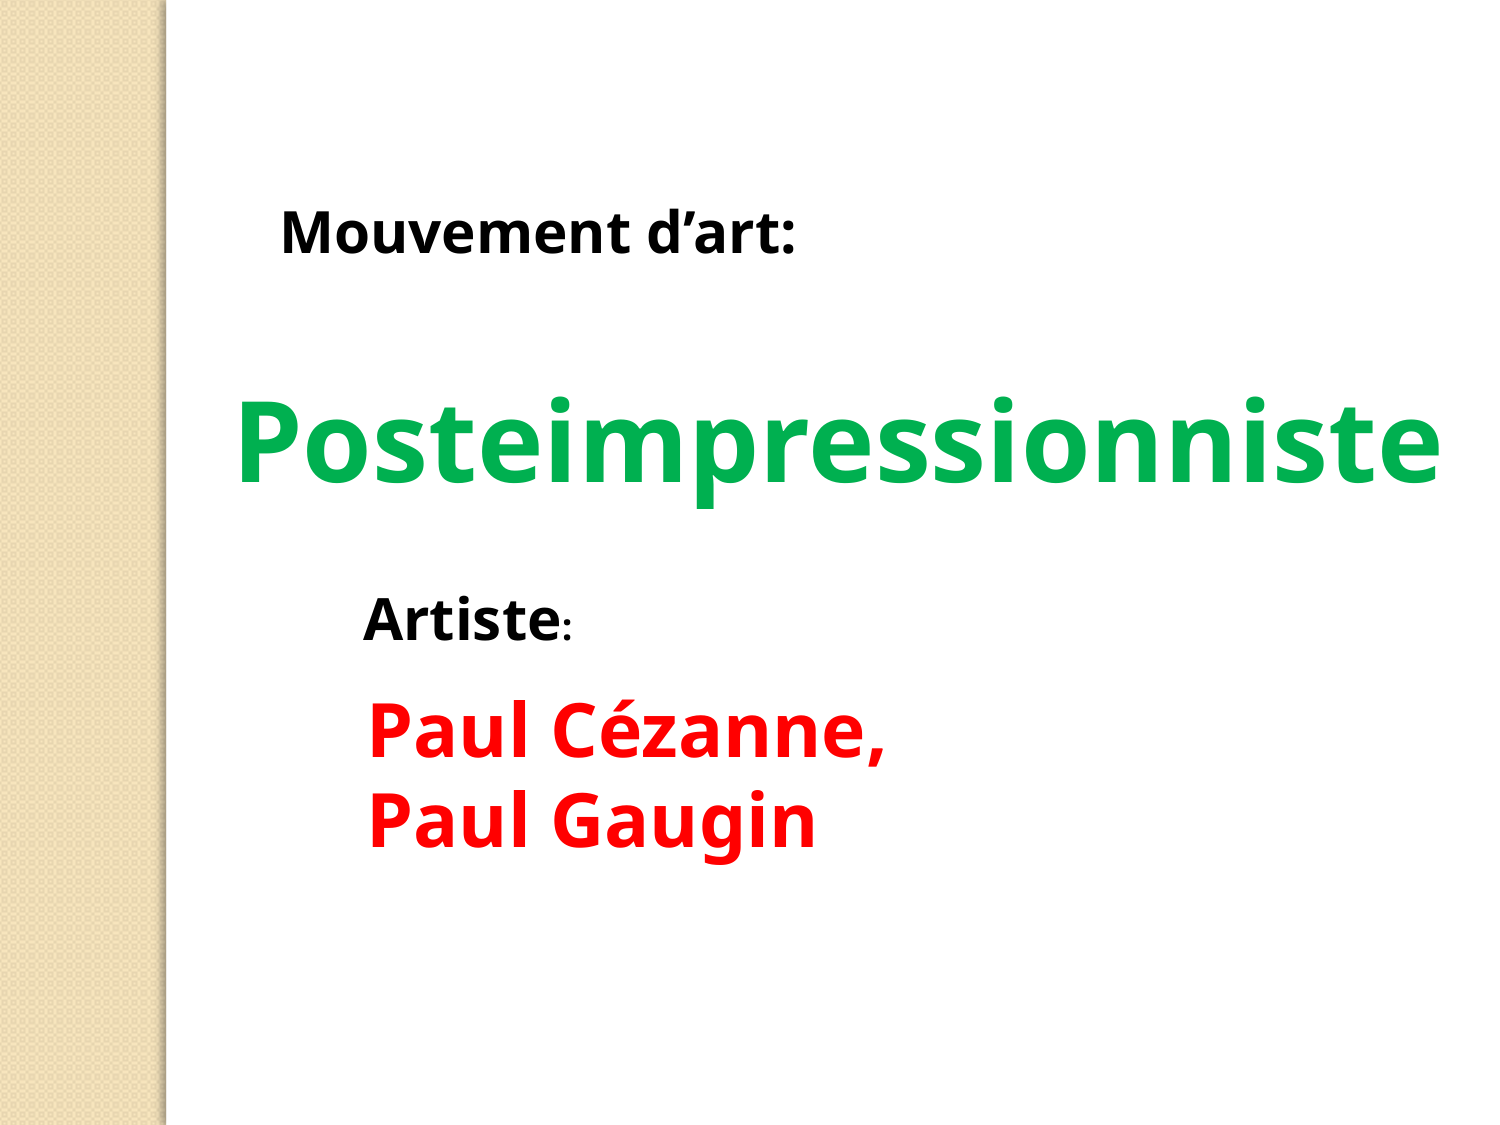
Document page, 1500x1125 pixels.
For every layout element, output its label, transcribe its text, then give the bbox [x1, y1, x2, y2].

text_box Paul Cézanne, Paul Gaugin [351, 674, 923, 870]
text_box Artiste: [348, 575, 588, 660]
text_box Poste­impressionniste [188, 362, 1460, 513]
text_box Mouvement d’art: [264, 187, 812, 273]
